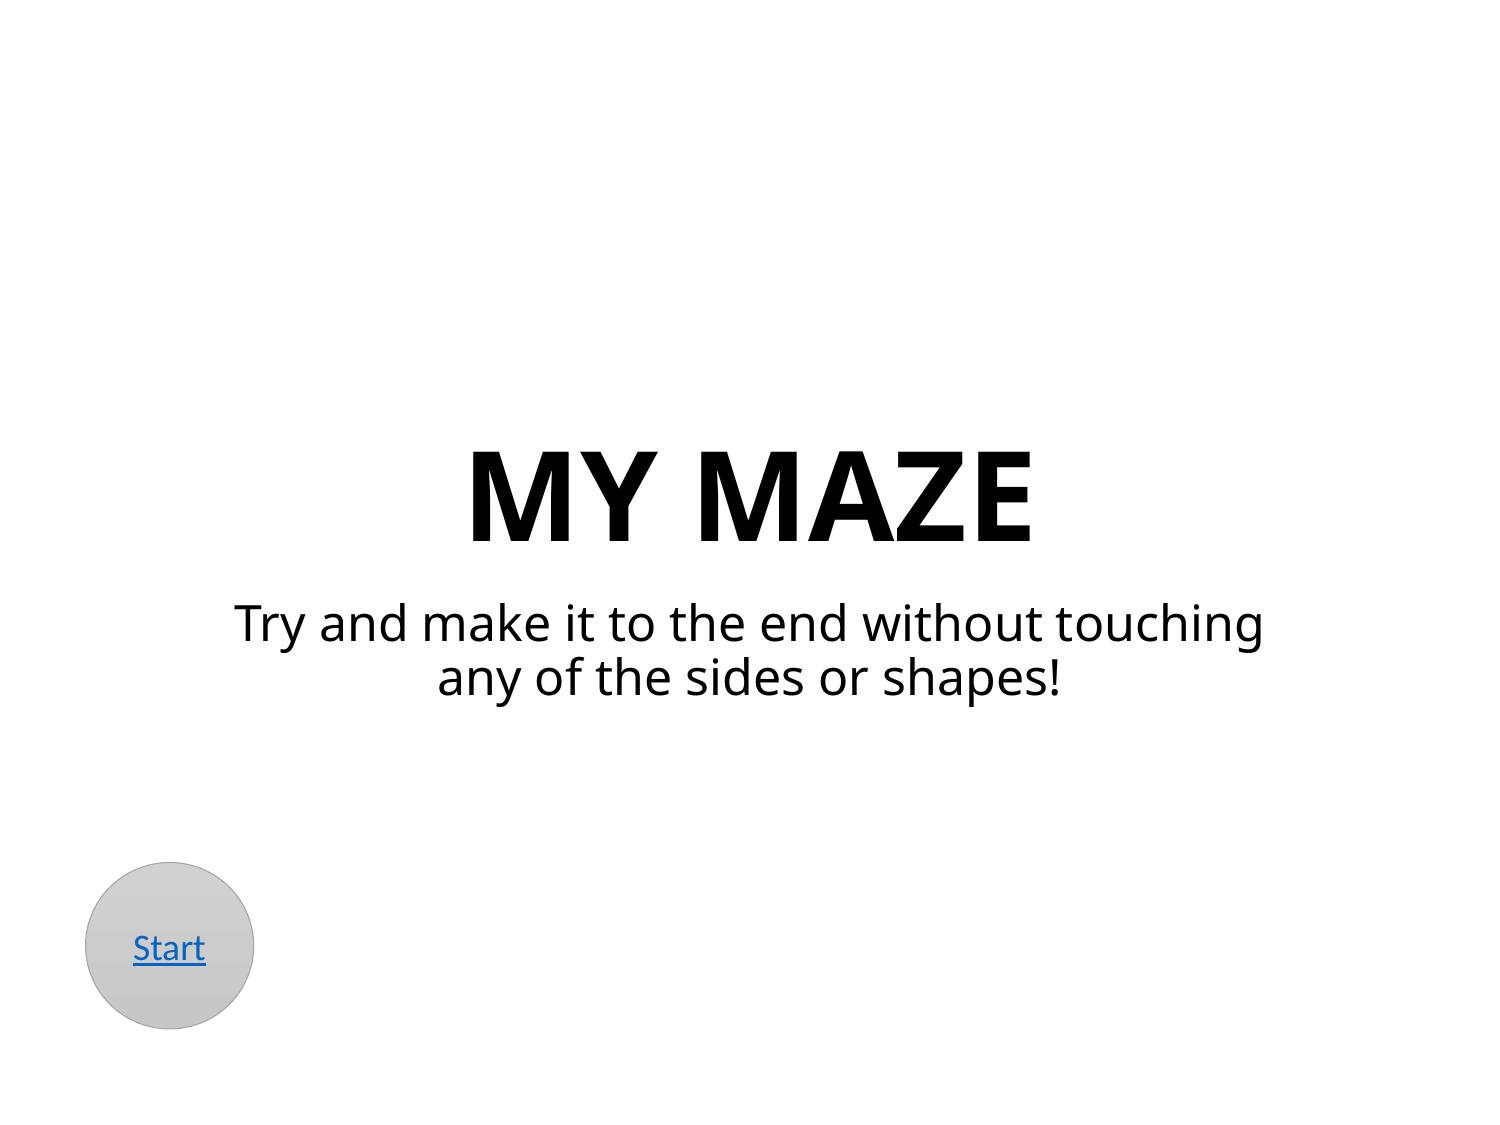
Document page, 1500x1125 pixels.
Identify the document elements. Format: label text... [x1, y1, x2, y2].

subtitle Try and make it to the end without touching any of the sides or shapes! [187, 590, 1313, 863]
title MY MAZE [112, 184, 1388, 576]
text_box Start [84, 861, 255, 1030]
